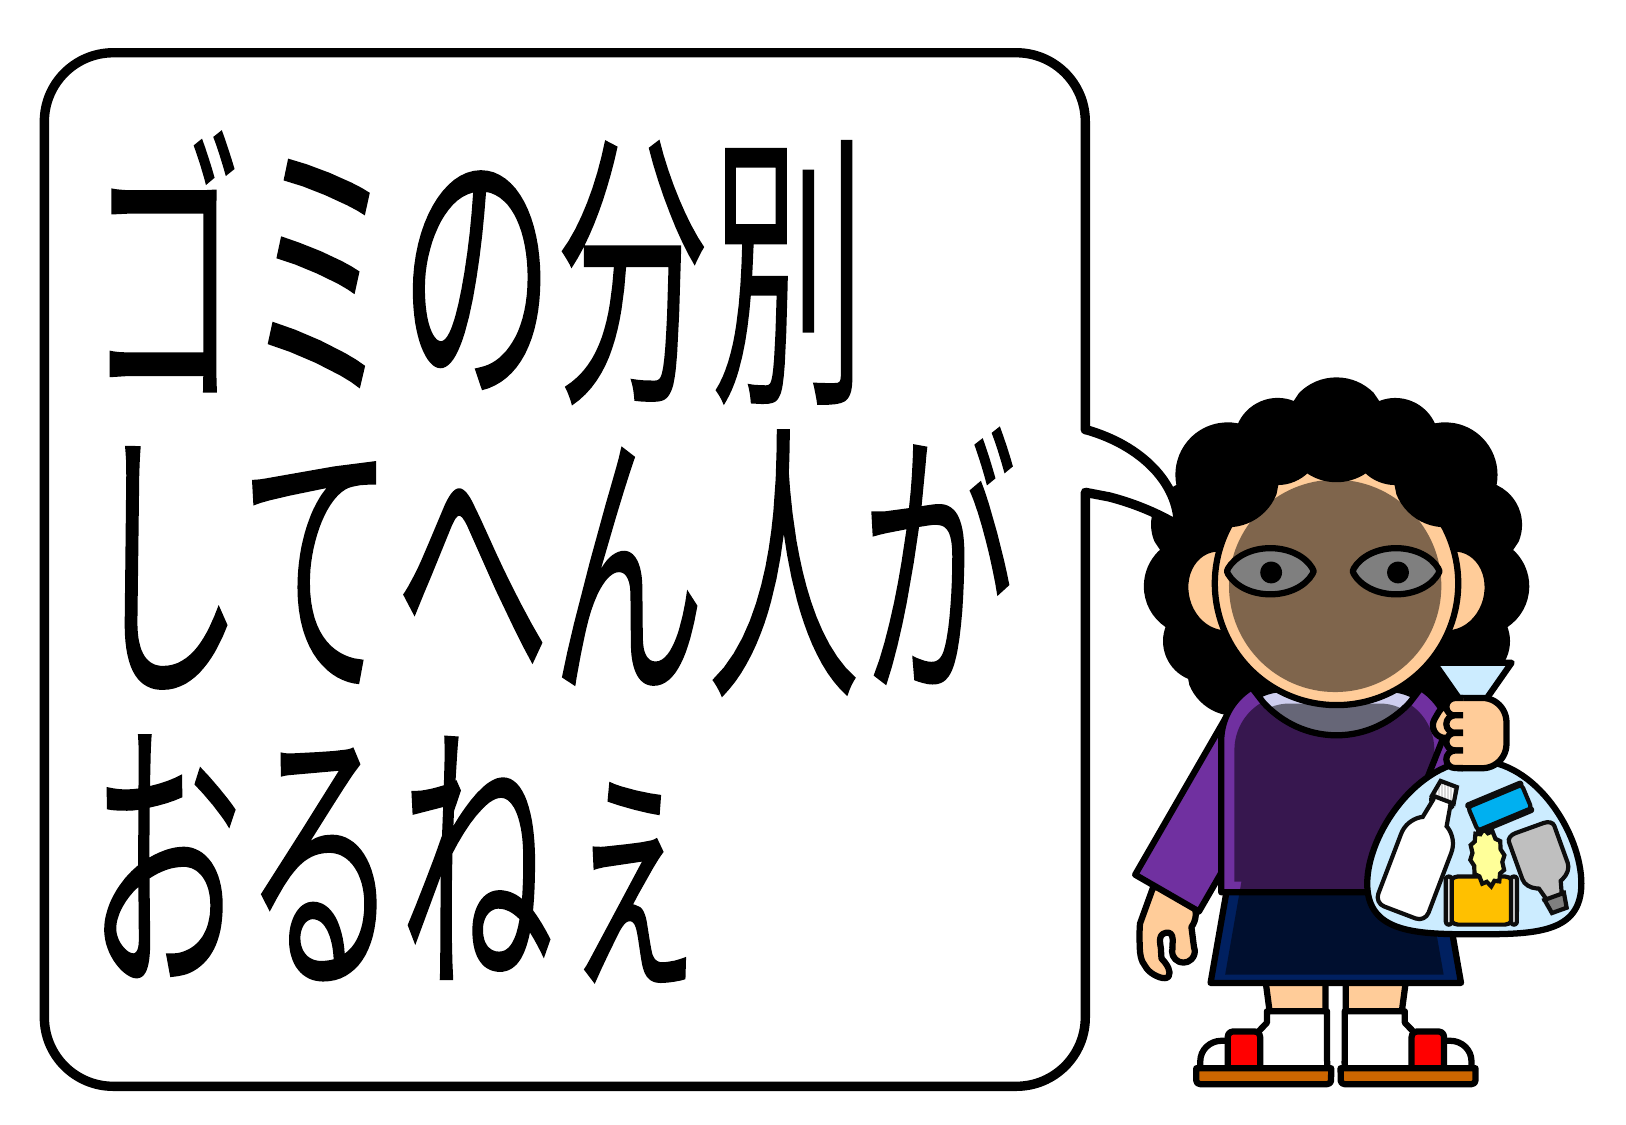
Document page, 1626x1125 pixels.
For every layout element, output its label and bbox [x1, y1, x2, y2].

text_box [44, 52, 1119, 1087]
text_box [1124, 380, 1582, 1085]
